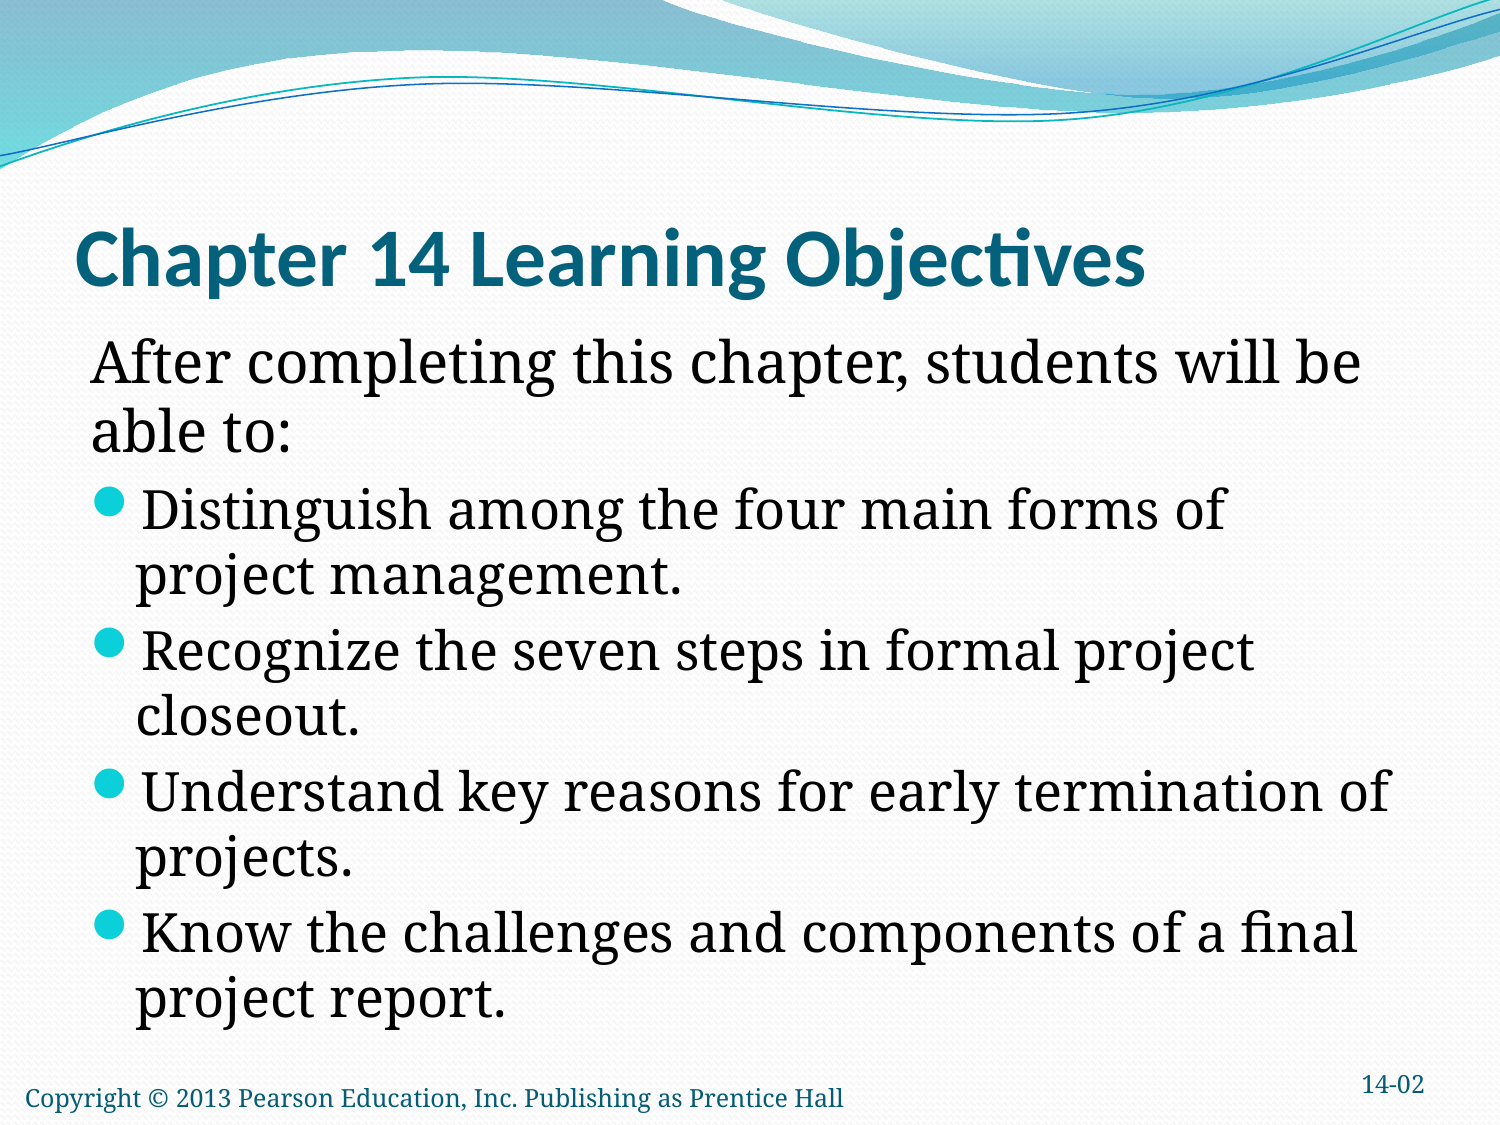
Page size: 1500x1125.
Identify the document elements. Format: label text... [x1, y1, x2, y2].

title Chapter 14 Learning Objectives [74, 115, 1426, 304]
slide_number 14-02 [1299, 1042, 1425, 1103]
list After completing this chapter, students will be able to: Distinguish among the four main forms of project management. Recognize the seven steps in formal project closeout. Understand key reasons for early termination of projects. Know the challenges and components of a final project report. [74, 317, 1426, 1038]
